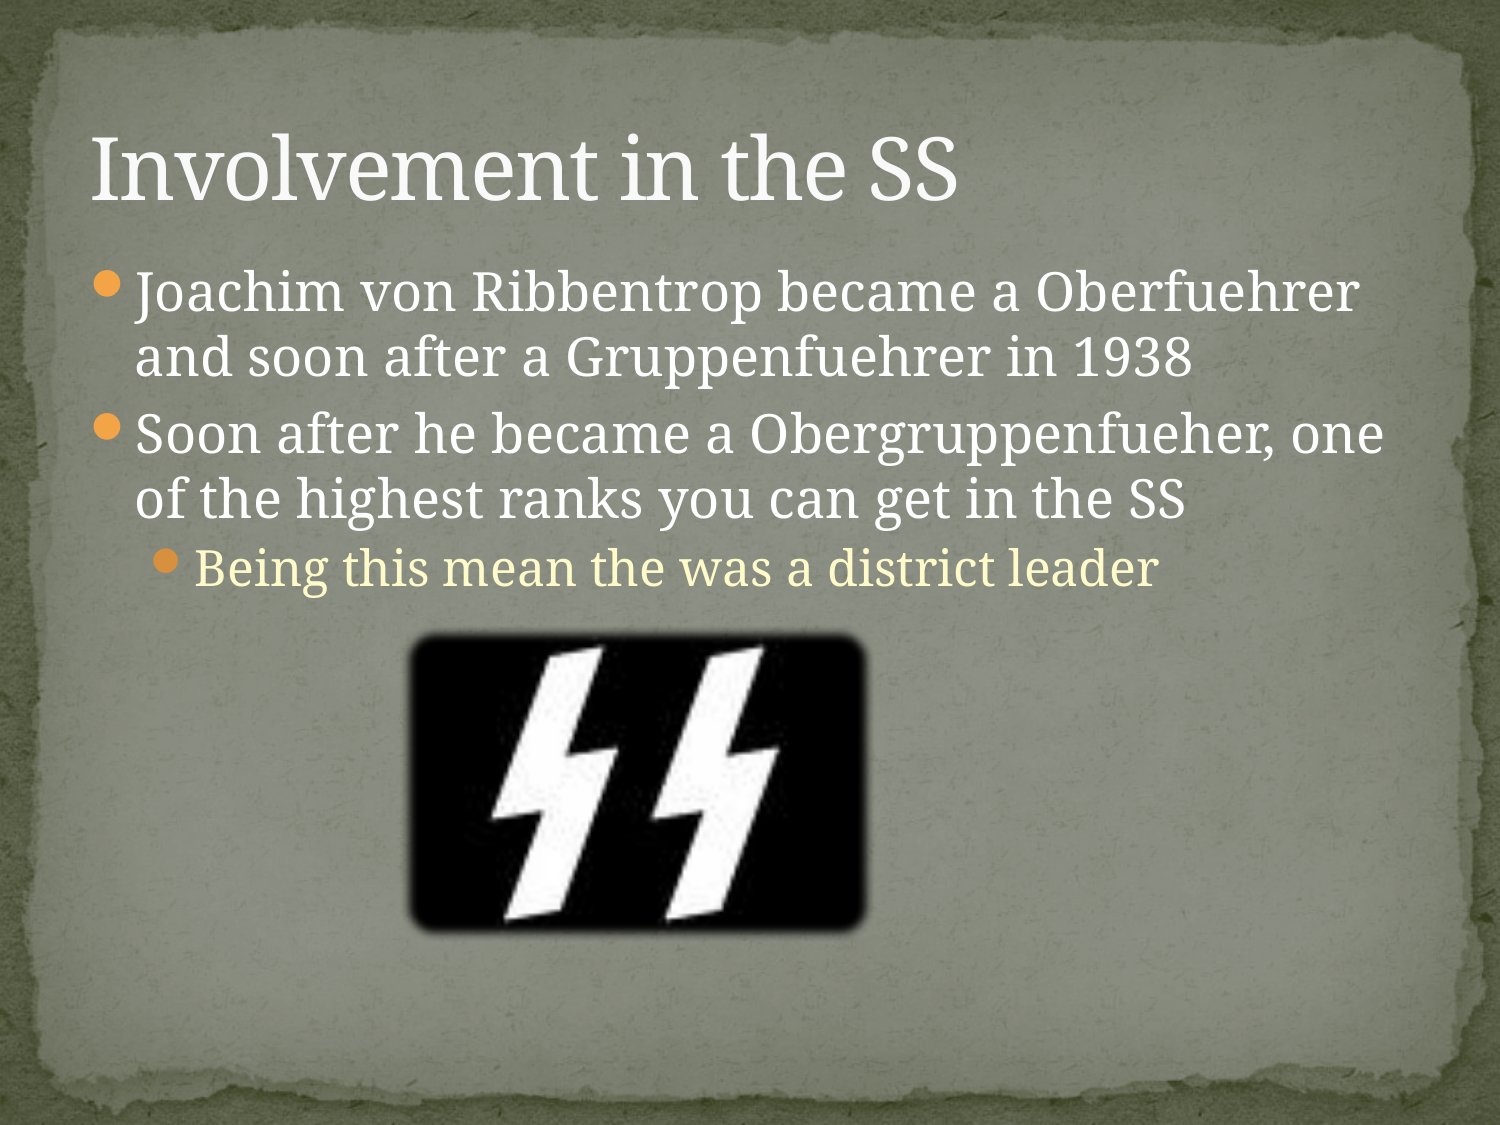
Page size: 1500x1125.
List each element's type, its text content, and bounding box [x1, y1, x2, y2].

list Joachim von Ribbentrop became a Oberfuehrer and soon after a Gruppenfuehrer in 1938 Soon after he became a Obergruppenfueher, one of the highest ranks you can get in the SS Being this mean the was a district leader [75, 249, 1425, 1000]
picture [401, 626, 875, 942]
title Involvement in the SS [74, 24, 1425, 225]
